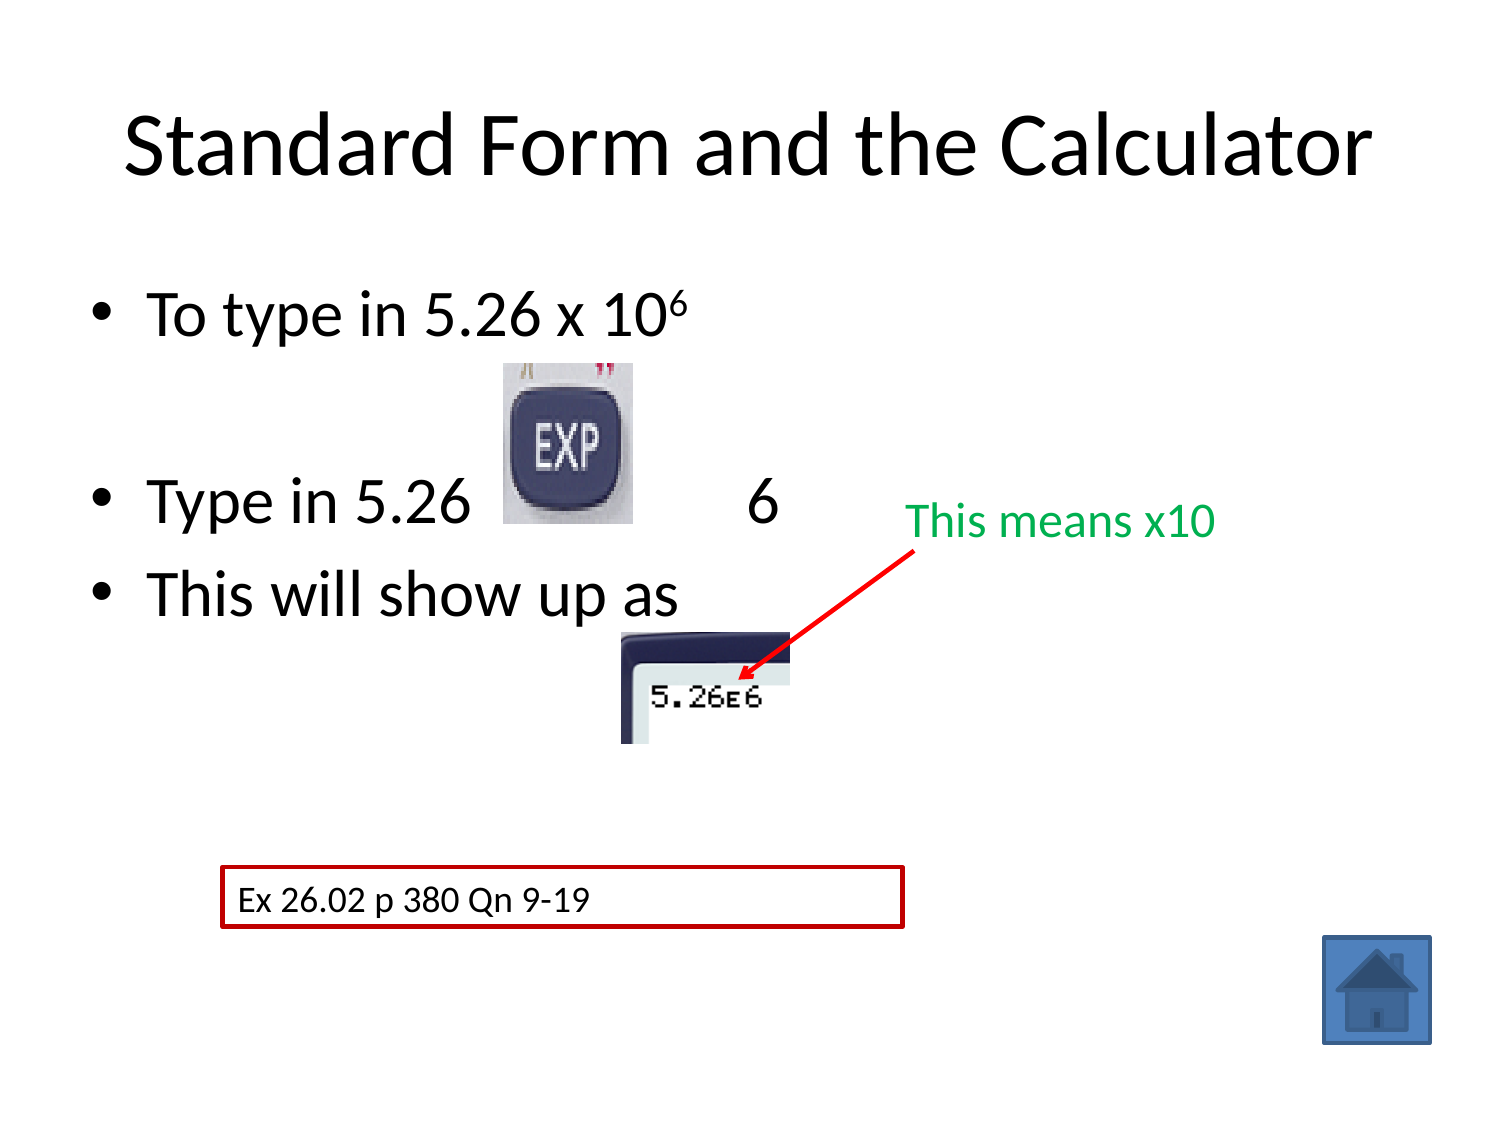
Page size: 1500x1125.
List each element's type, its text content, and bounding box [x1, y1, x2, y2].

picture [620, 632, 791, 745]
text_box Ex 26.02 p 380 Qn 9-19 [222, 867, 903, 927]
title Standard Form and the Calculator [75, 45, 1425, 233]
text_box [737, 480, 1325, 680]
text_box [1322, 935, 1432, 1045]
list To type in 5.26 x 106 Type in 5.26 6 This will show up as [75, 262, 1425, 1005]
picture [503, 362, 634, 524]
